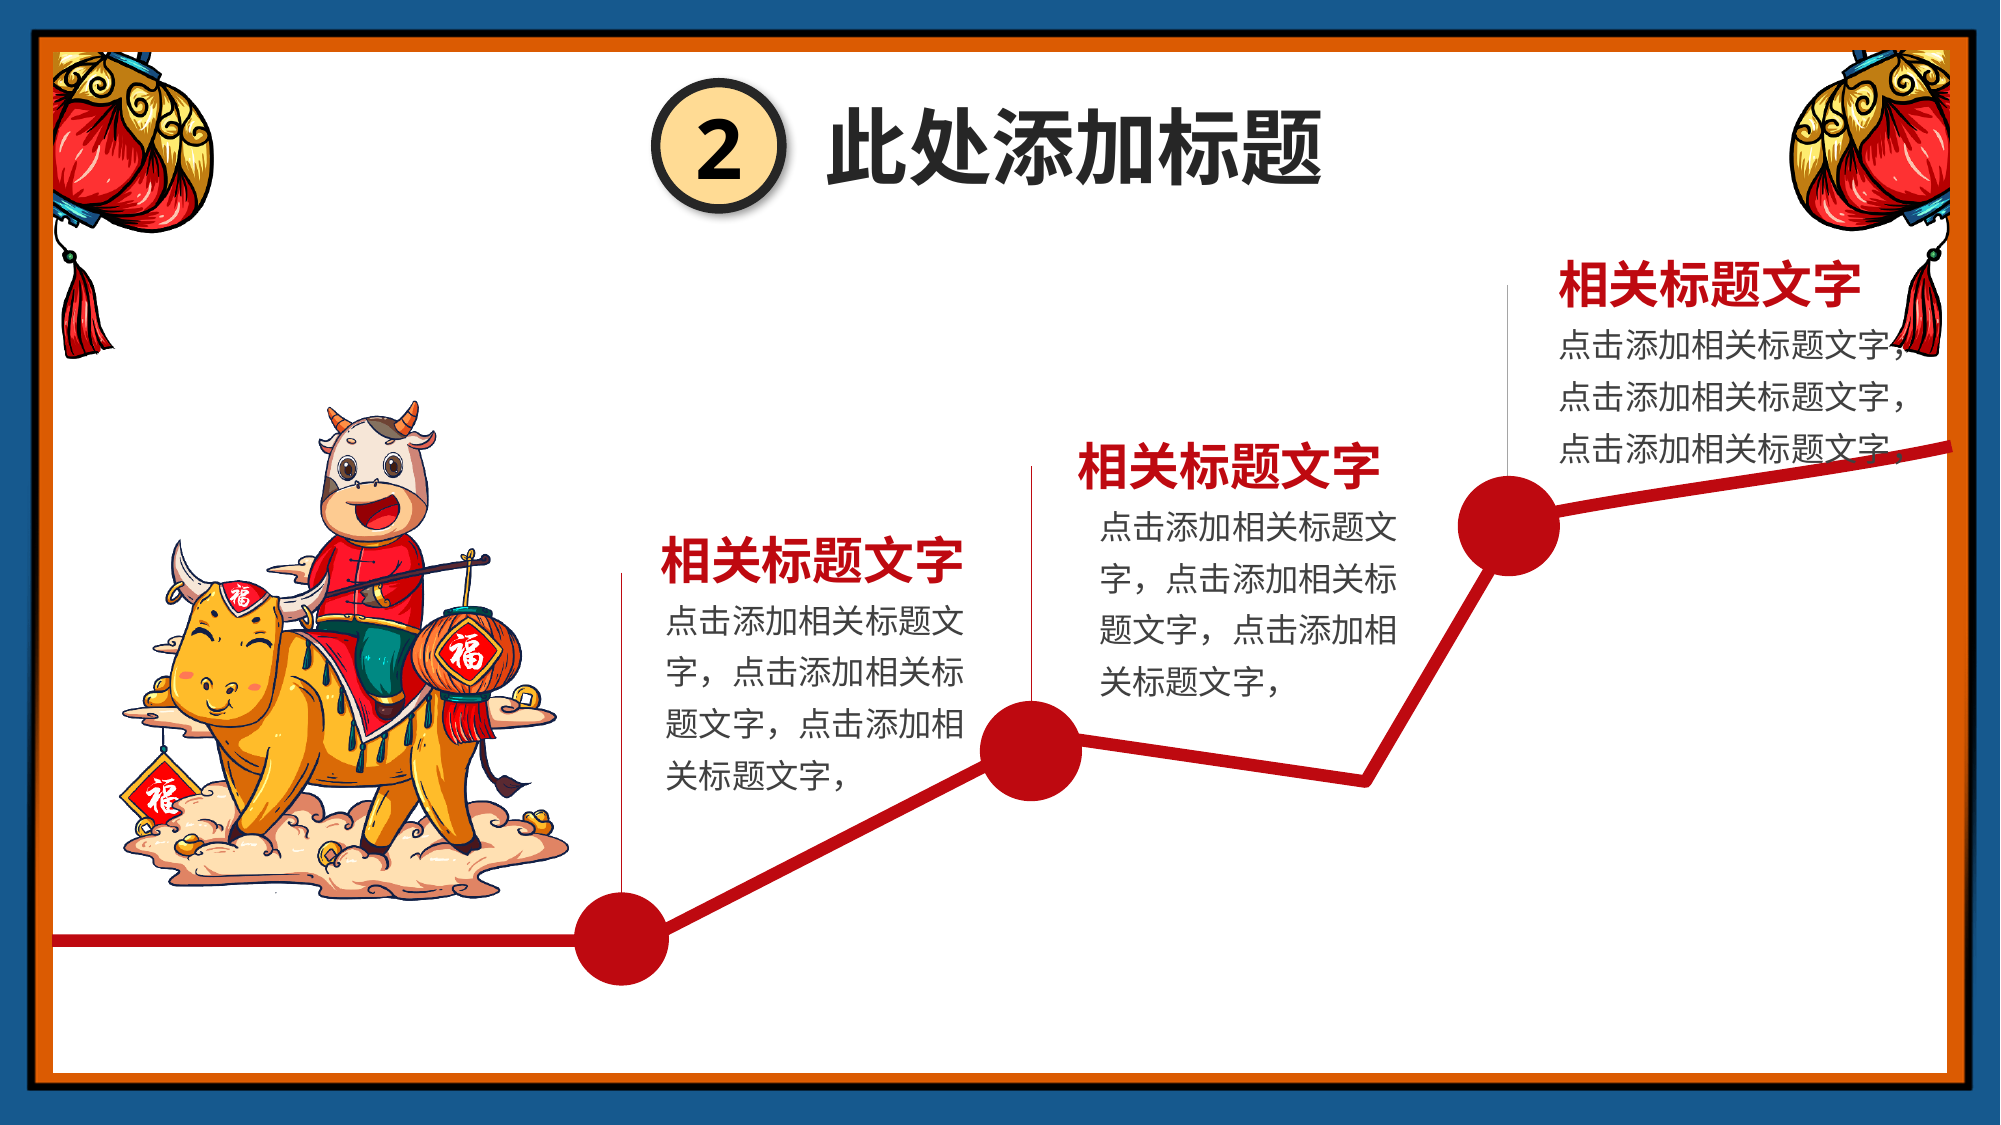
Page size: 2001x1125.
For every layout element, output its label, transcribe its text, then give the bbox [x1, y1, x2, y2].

text_box 此处添加标题 [809, 87, 1340, 203]
text_box 2 [654, 81, 783, 210]
picture [0, 0, 2000, 1125]
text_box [52, 227, 1952, 986]
